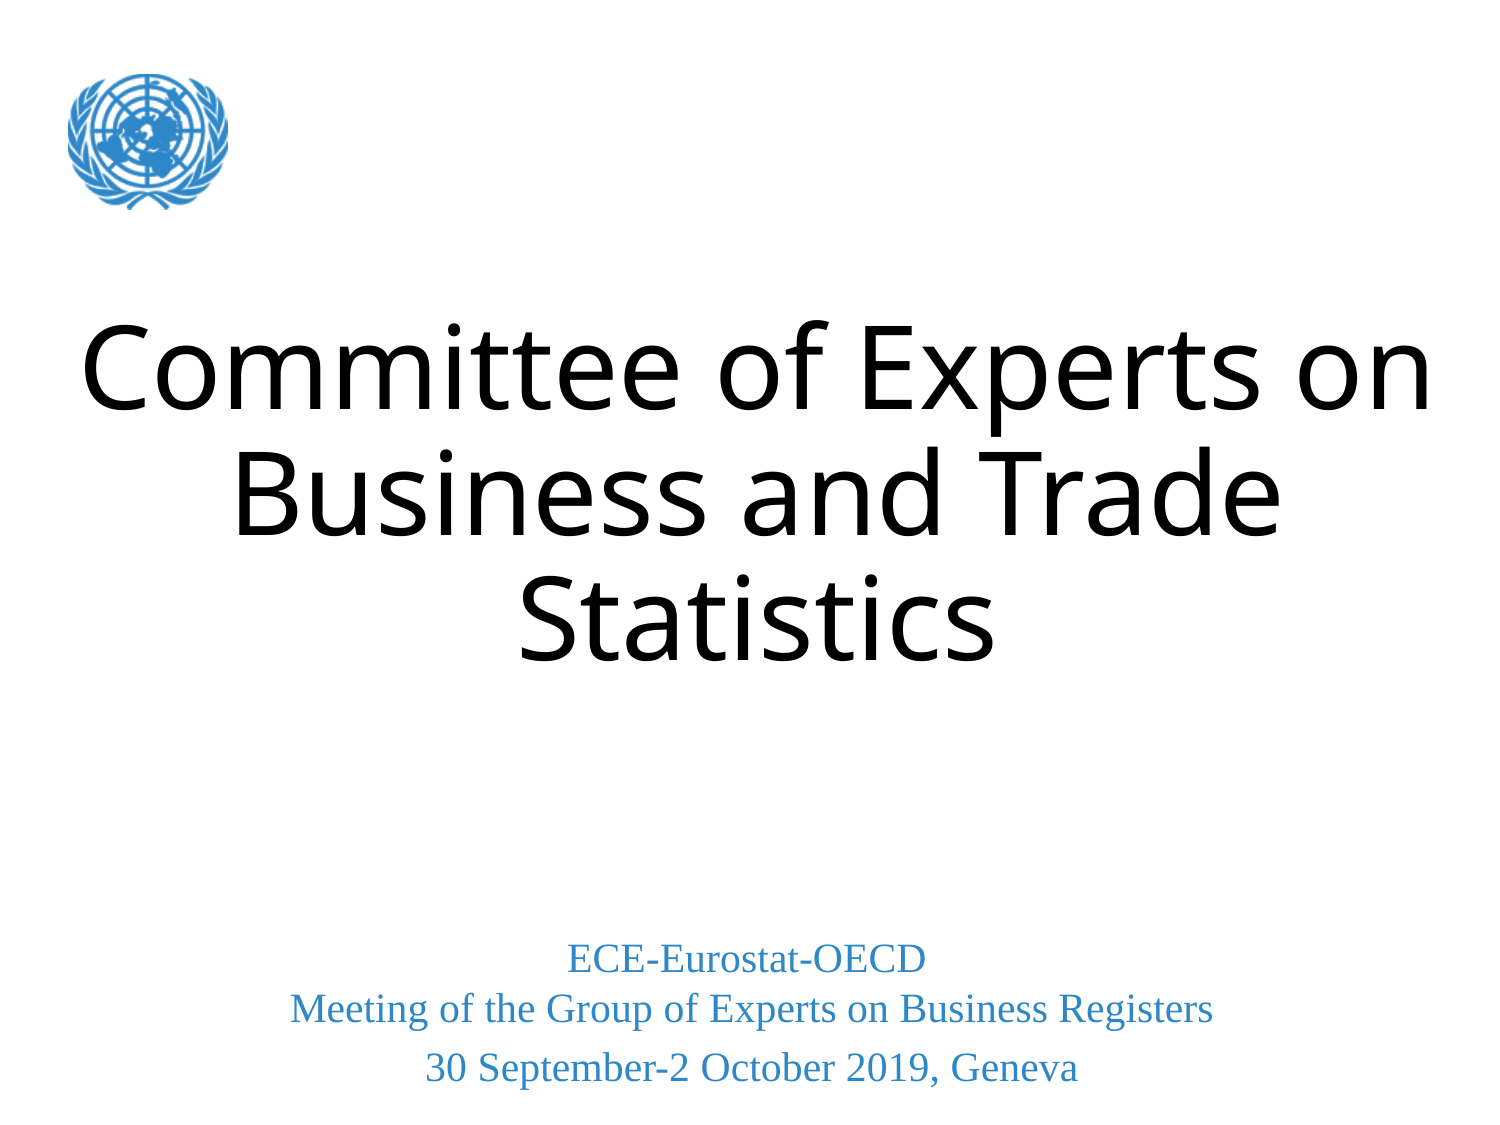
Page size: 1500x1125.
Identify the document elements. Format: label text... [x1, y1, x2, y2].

picture [68, 74, 228, 210]
title Committee of Experts on Business and Trade Statistics [34, 301, 1481, 694]
text_box ECE-Eurostat-OECD Meeting of the Group of Experts on Business Registers 30 September-2 October 2019, Geneva [227, 923, 1278, 1098]
